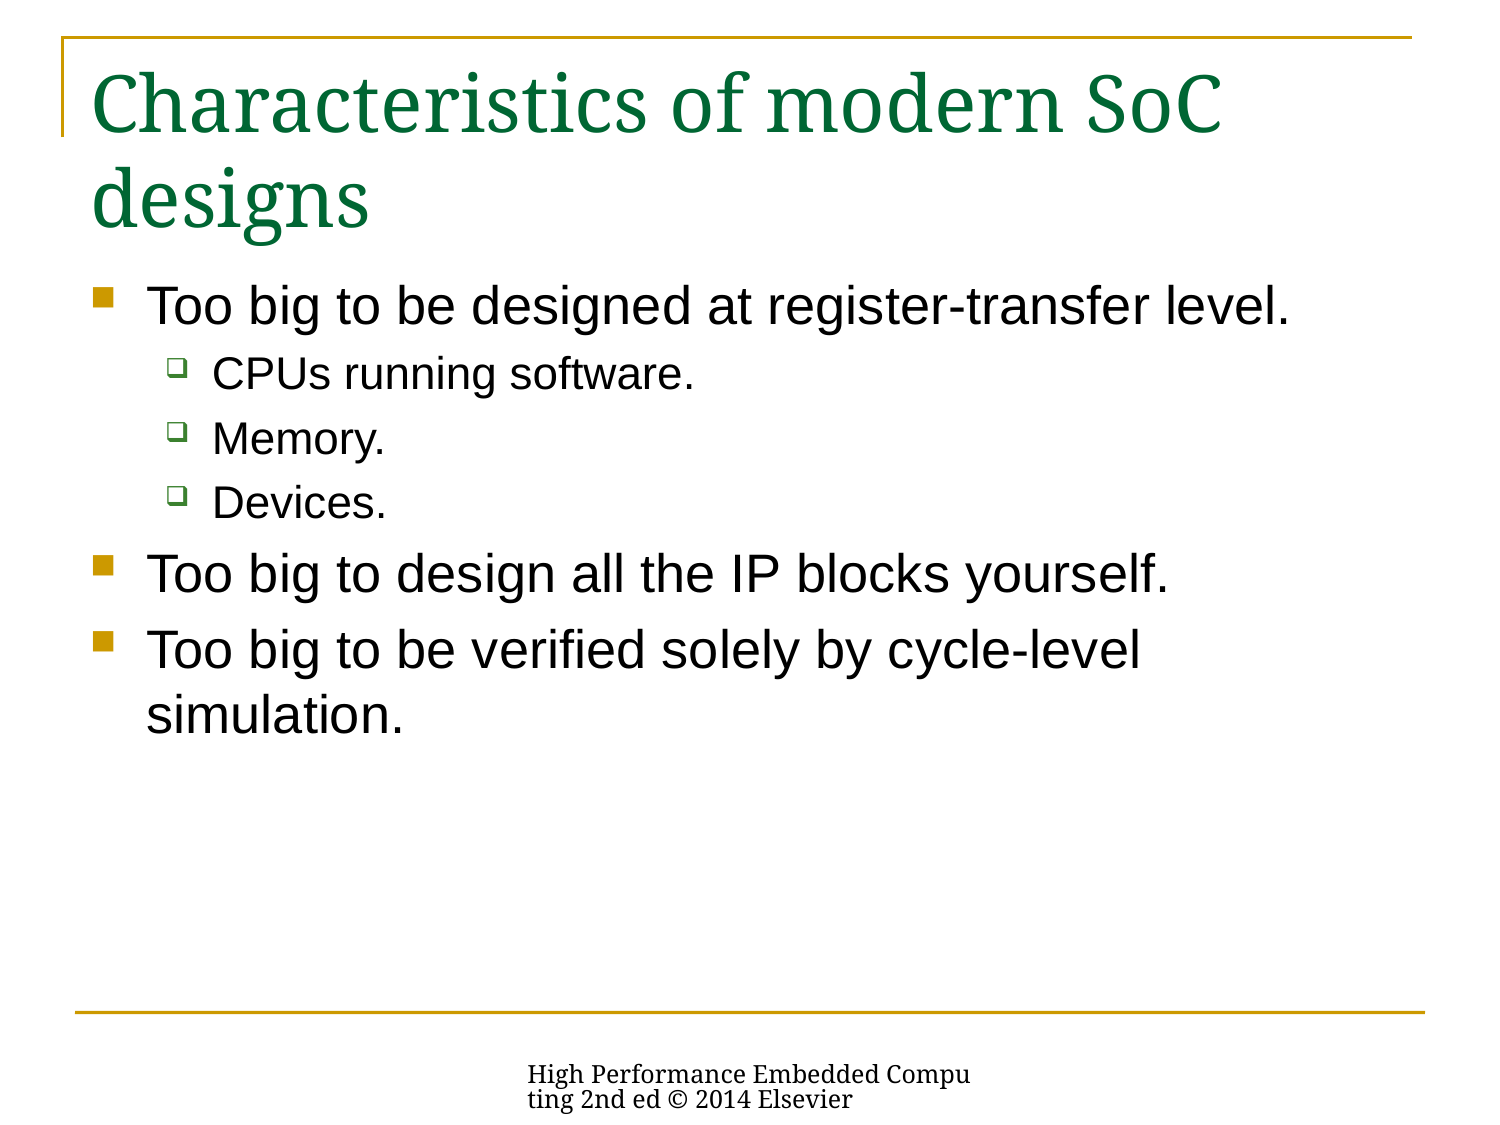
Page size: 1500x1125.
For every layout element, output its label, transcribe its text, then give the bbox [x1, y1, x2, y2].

title Characteristics of modern SoC designs [75, 45, 1425, 233]
list Too big to be designed at register-transfer level. CPUs running software. Memory. Devices. Too big to design all the IP blocks yourself. Too big to be verified solely by cycle-level simulation. [75, 262, 1425, 1006]
footer High Performance Embedded Computing 2nd ed © 2014 Elsevier [512, 1025, 988, 1100]
